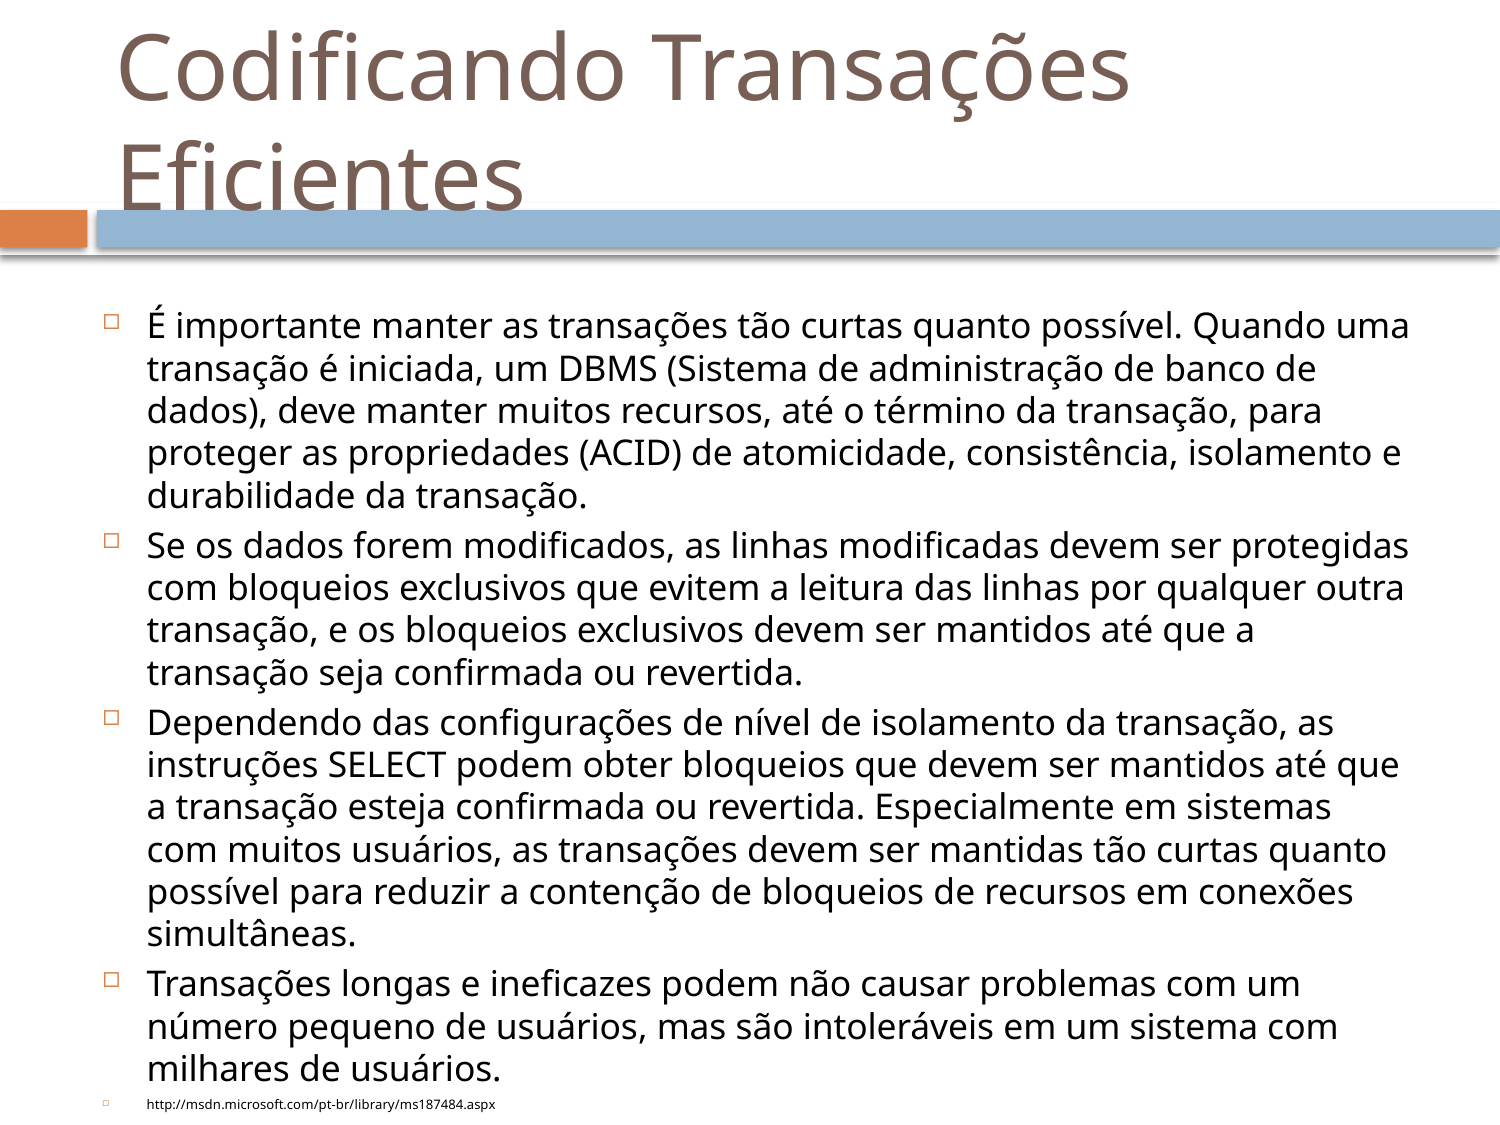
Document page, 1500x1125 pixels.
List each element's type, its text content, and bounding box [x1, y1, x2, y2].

title Codificando Transações Eficientes [100, 37, 1438, 200]
list É importante manter as transações tão curtas quanto possível. Quando uma transação é iniciada, um DBMS (Sistema de administração de banco de dados), deve manter muitos recursos, até o término da transação, para proteger as propriedades (ACID) de atomicidade, consistência, isolamento e durabilidade da transação. Se os dados forem modificados, as linhas modificadas devem ser protegidas com bloqueios exclusivos que evitem a leitura das linhas por qualquer outra transação, e os bloqueios exclusivos devem ser mantidos até que a transação seja confirmada ou revertida. Dependendo das configurações de nível de isolamento da transação, as instruções SELECT podem obter bloqueios que devem ser mantidos até que a transação esteja confirmada ou revertida. Especialmente em sistemas com muitos usuários, as transações devem ser mantidas tão curtas quanto possível para reduzir a contenção de bloqueios de recursos em conexões simultâneas. Transações longas e ineficazes podem não causar problemas com um número pequeno de usuários, mas são intoleráveis em um sistema com milhares de usuários. http://msdn.microsoft.com/pt-br/library/ms187484.aspx [87, 249, 1425, 1125]
